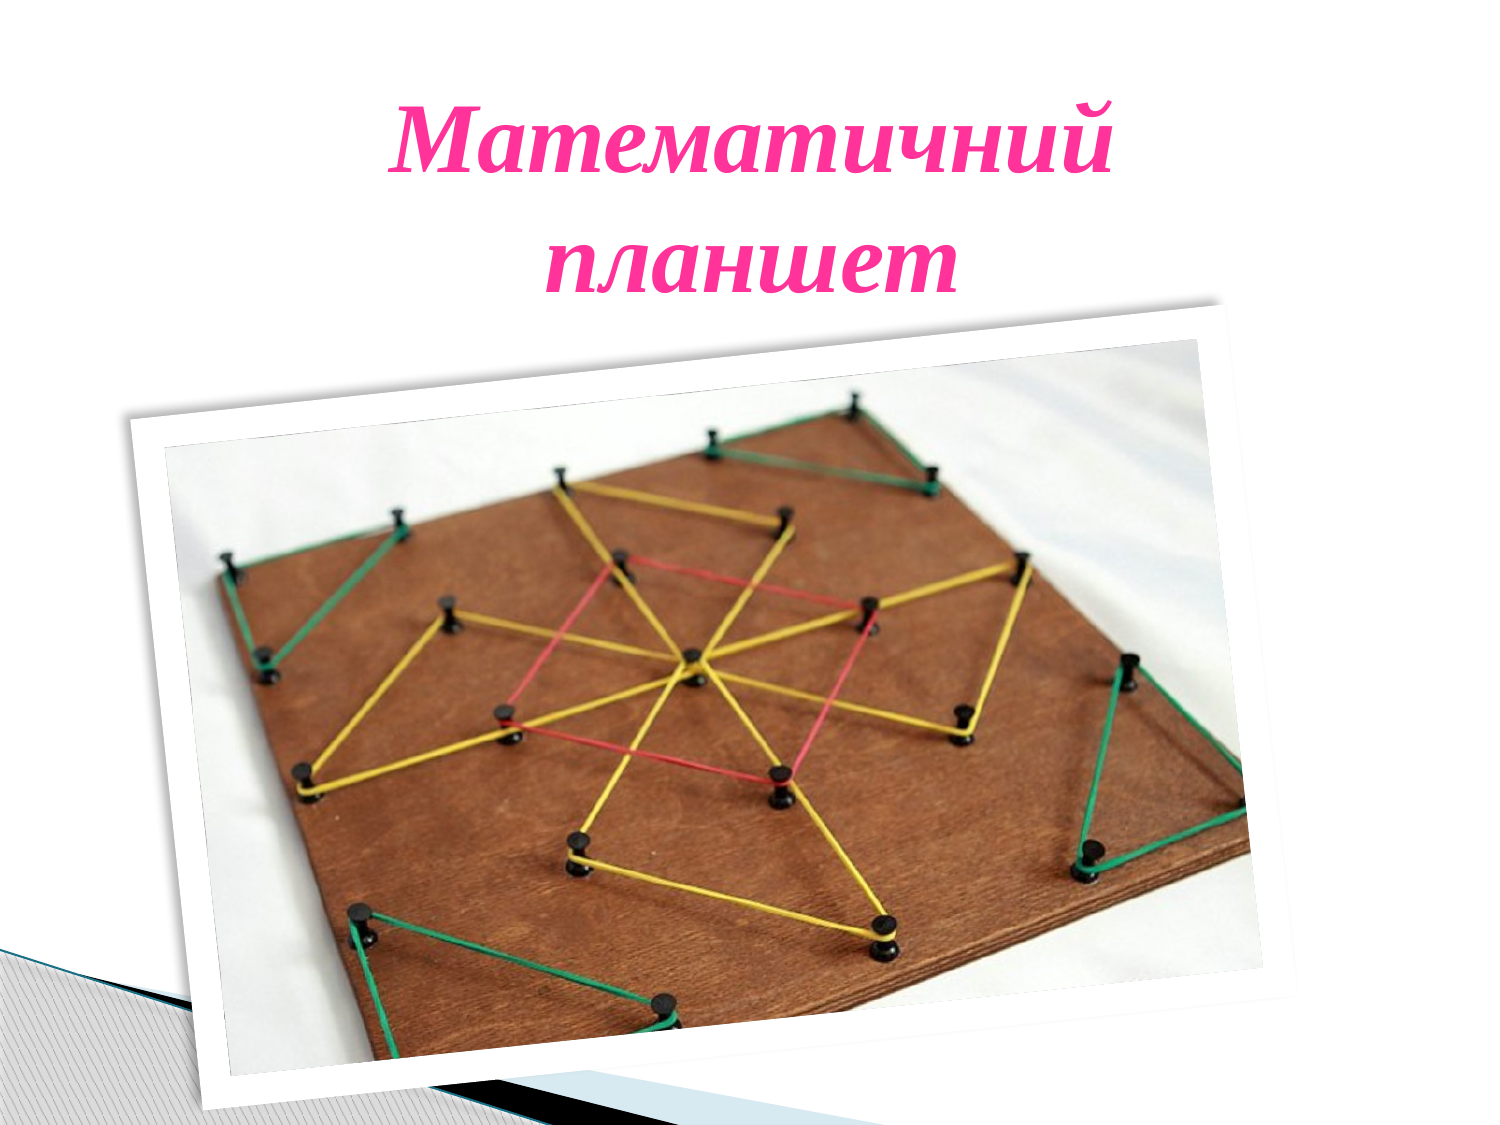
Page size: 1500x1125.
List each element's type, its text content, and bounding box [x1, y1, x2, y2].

picture [166, 340, 1262, 1075]
text_box Математичний планшет [194, 64, 1311, 390]
